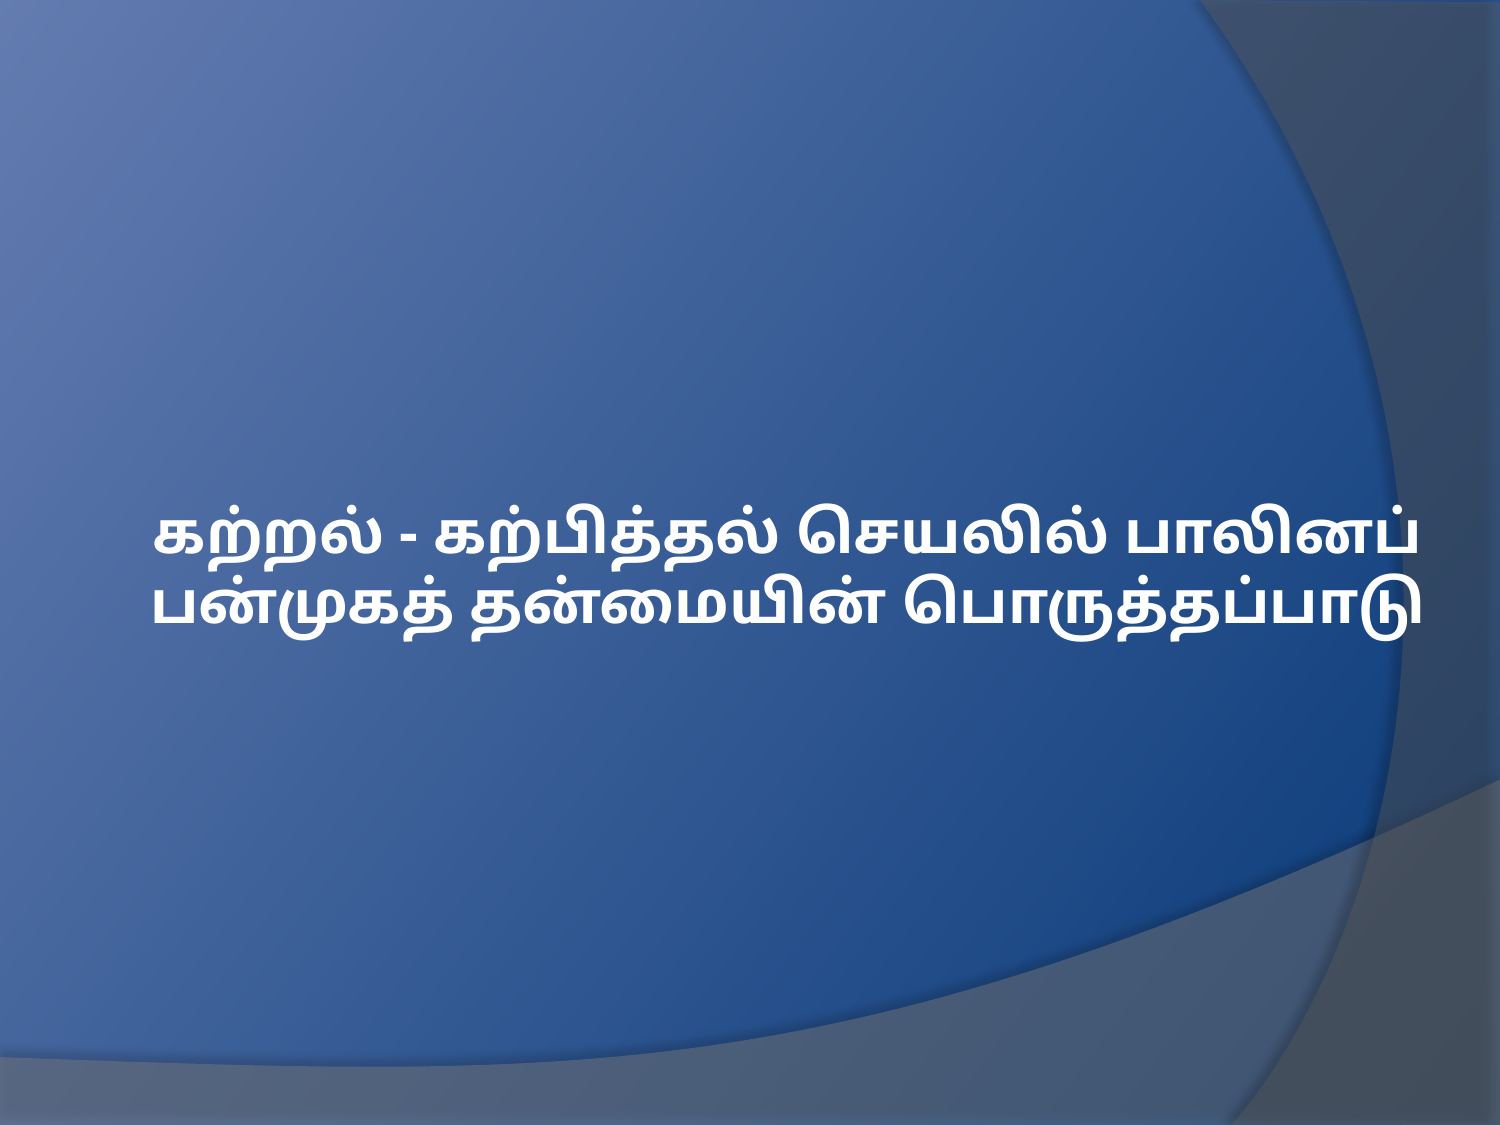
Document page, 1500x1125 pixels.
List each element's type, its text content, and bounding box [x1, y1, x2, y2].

title கற்றல் - கற்பித்தல் செயலில் பாலினப் பன்முகத் தன்மையின் பொருத்தப்பாடு [75, 500, 1500, 700]
